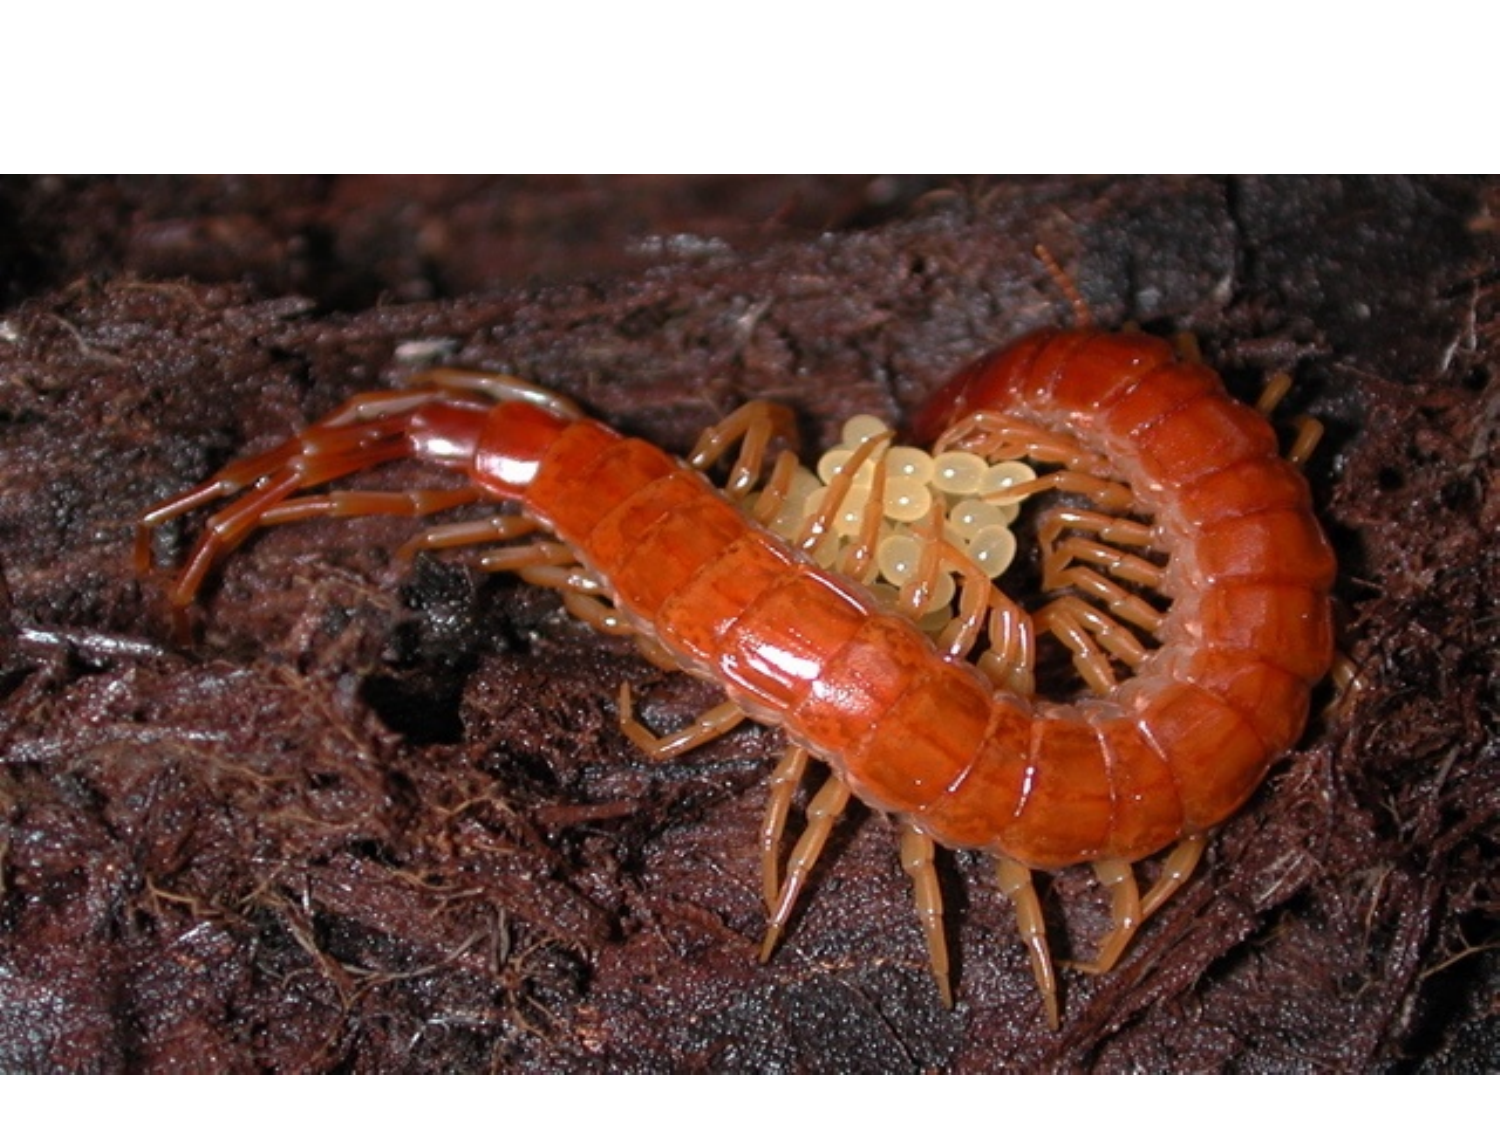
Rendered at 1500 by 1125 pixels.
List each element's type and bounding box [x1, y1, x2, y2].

picture [0, 174, 1500, 1076]
